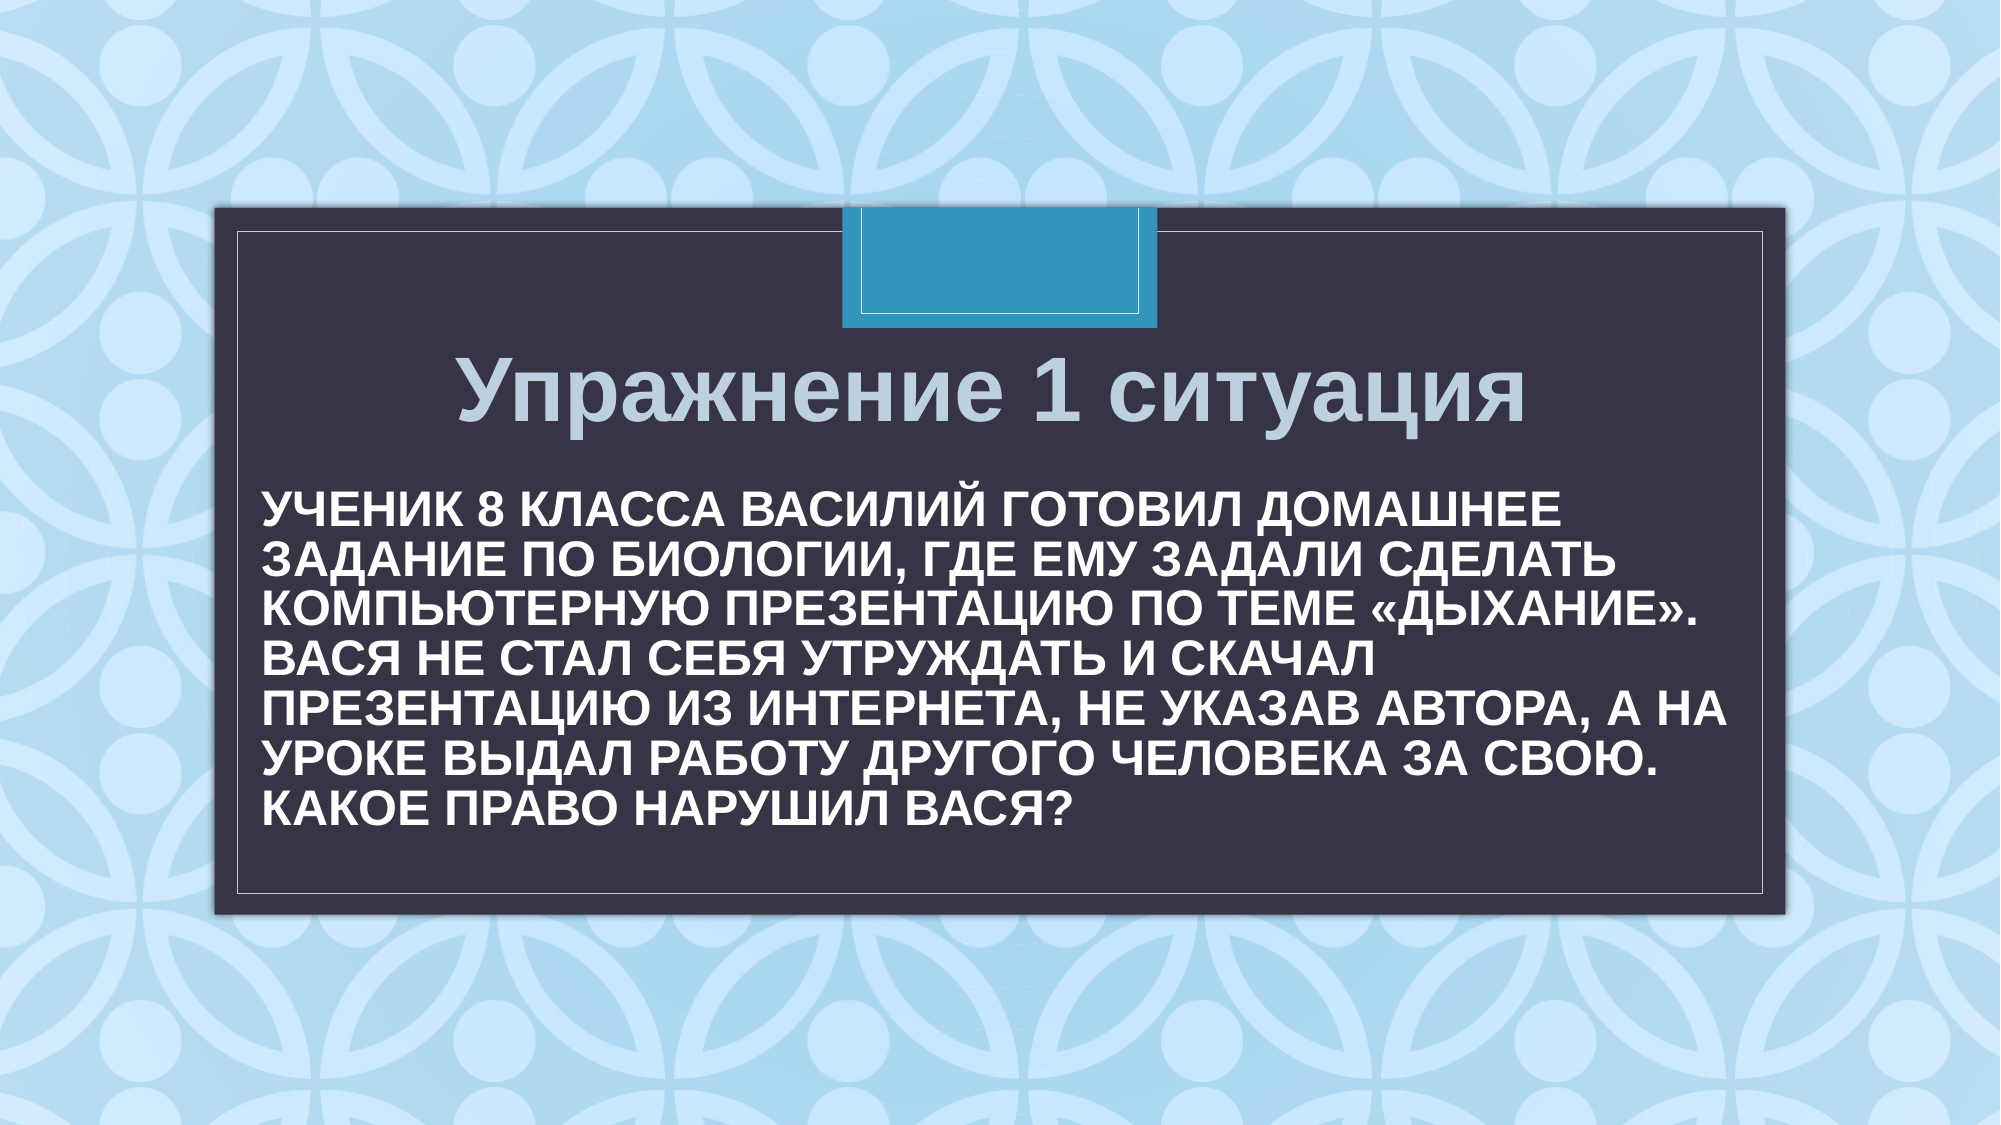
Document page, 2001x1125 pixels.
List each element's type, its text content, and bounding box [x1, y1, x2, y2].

title Ученик 8 класса Василий готовил домашнее задание по биологии, где ему задали сделать компьютерную презентацию по теме «Дыхание». Вася не стал себя утруждать и скачал презентацию из интернета, не указав автора, а на уроке выдал работу другого человека за свою. Какое право нарушил Вася? [246, 479, 1754, 884]
list Упражнение 1 ситуация [312, 321, 1675, 448]
